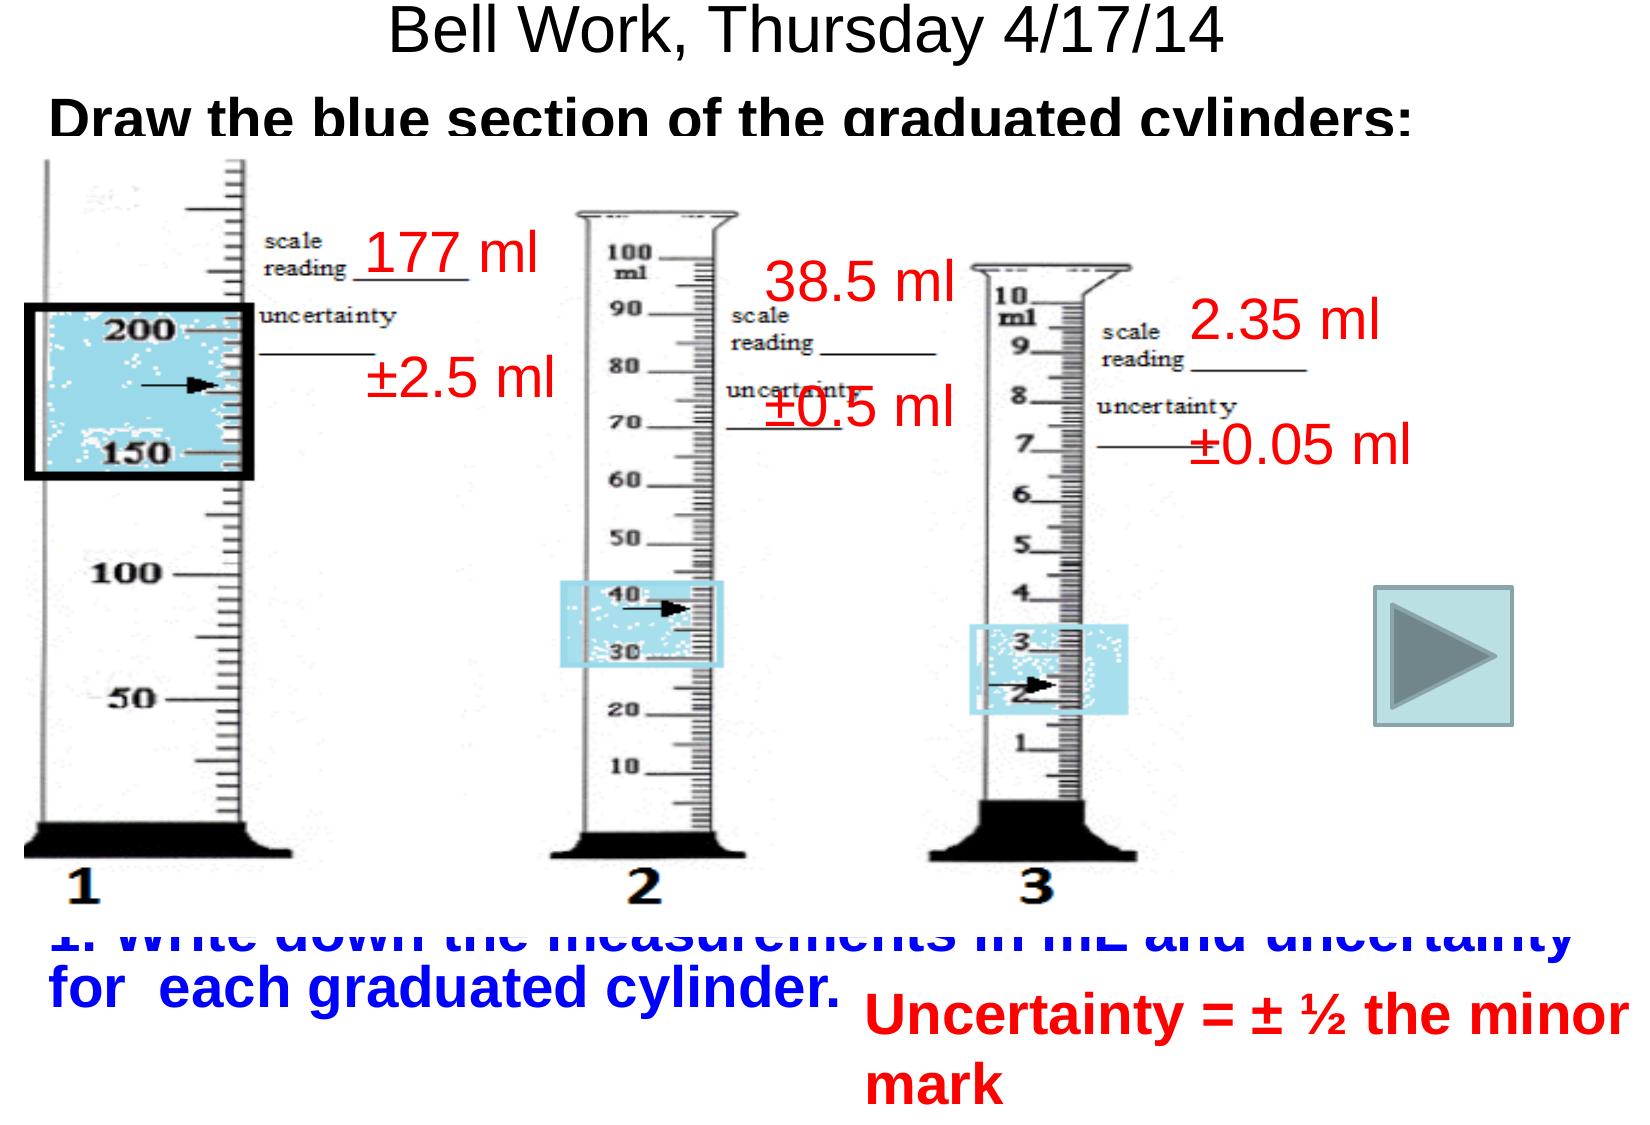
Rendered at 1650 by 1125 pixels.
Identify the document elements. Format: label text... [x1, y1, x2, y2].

title Bell Work, Thursday 4/17/14 [75, 0, 1562, 63]
list Draw the blue section of the graduated cylinders: 1. Write down the measurements in mL and uncertainty for each graduated cylinder. [0, 87, 1650, 1101]
picture [24, 136, 1613, 937]
text_box Uncertainty = ± ½ the minor mark [849, 968, 1650, 1124]
